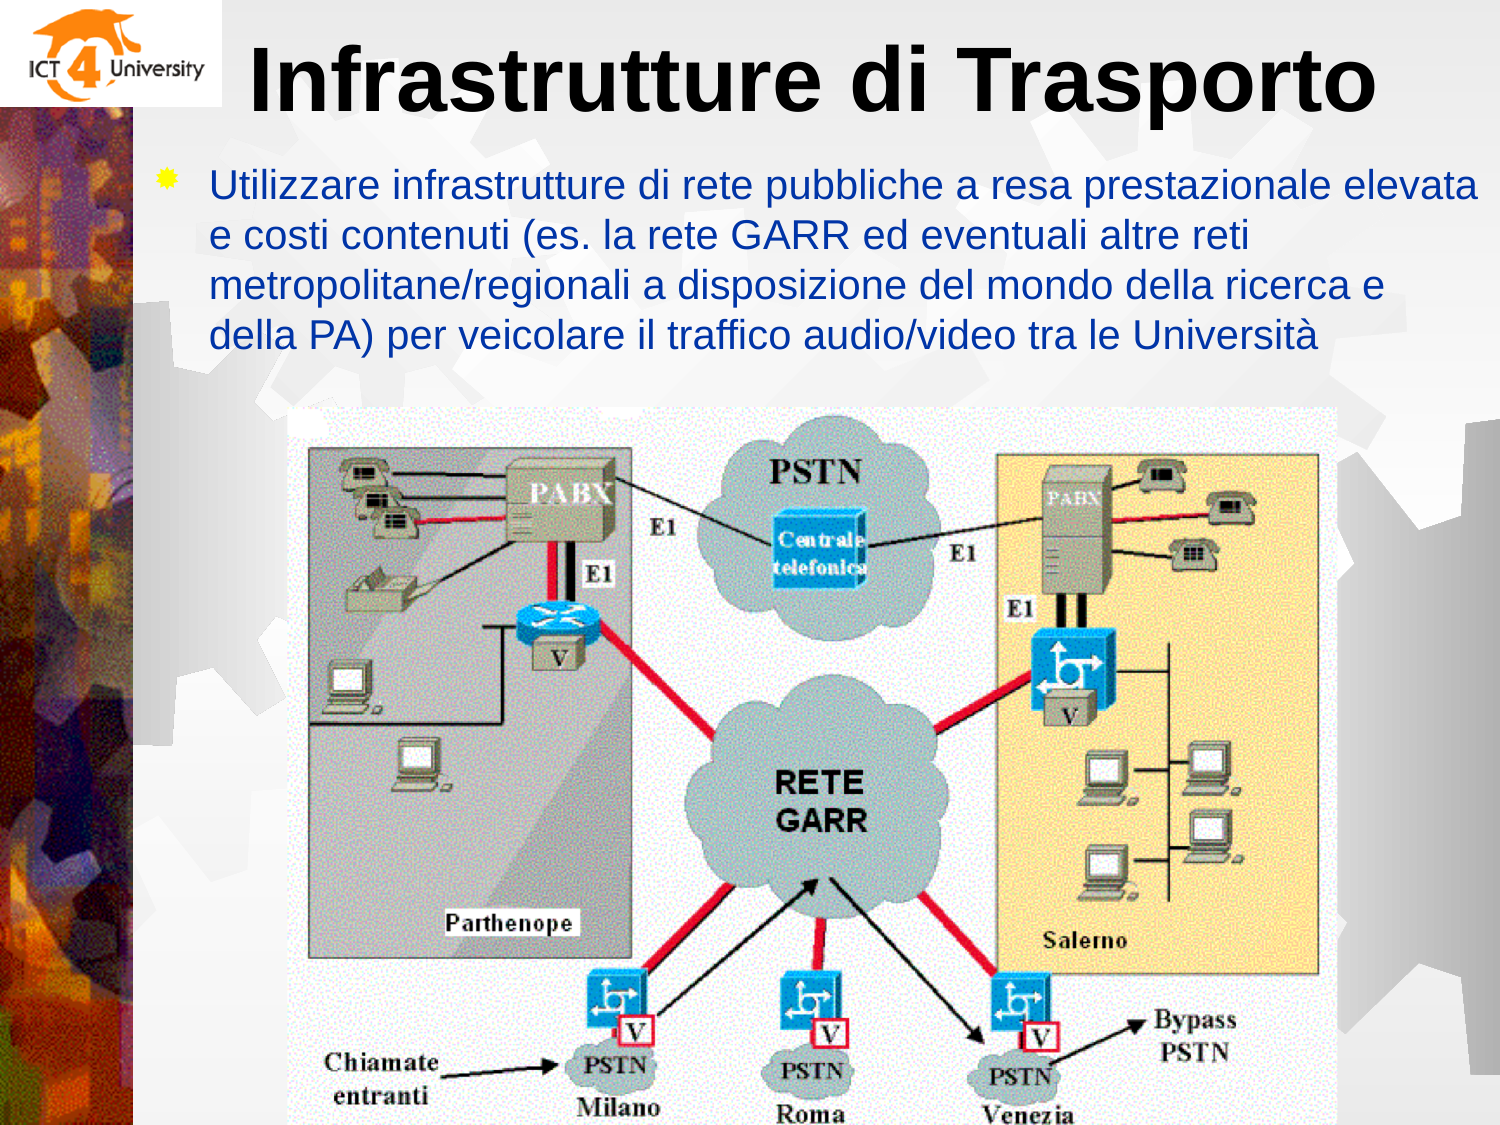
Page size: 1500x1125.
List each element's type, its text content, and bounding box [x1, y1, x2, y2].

list Utilizzare infrastrutture di rete pubbliche a resa prestazionale elevata e costi contenuti (es. la rete GARR ed eventuali altre reti metropolitane/regionali a disposizione del mondo della ricerca e della PA) per veicolare il traffico audio/video tra le Università [137, 149, 1500, 863]
title Infrastrutture di Trasporto [128, 0, 1500, 138]
picture [0, 0, 133, 1125]
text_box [287, 407, 1338, 1125]
